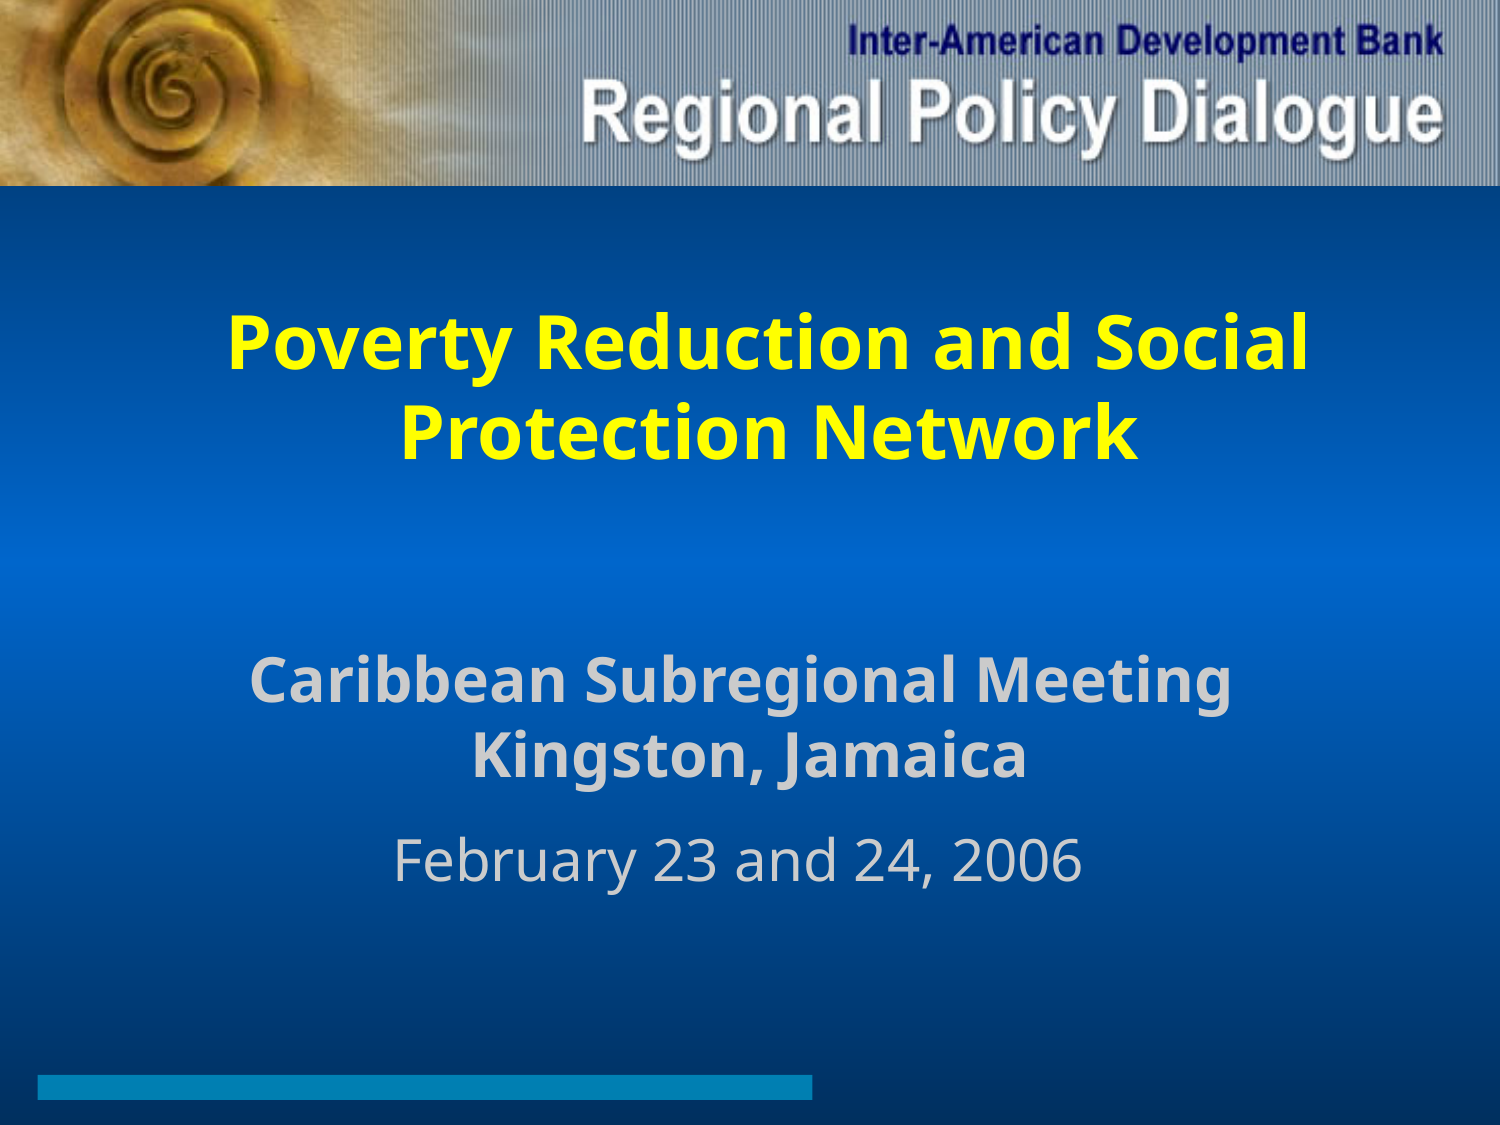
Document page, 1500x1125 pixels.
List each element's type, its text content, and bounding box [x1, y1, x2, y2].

title Caribbean Subregional Meeting Kingston, Jamaica February 23 and 24, 2006 [112, 549, 1388, 951]
picture [0, 0, 1500, 187]
text_box Poverty Reduction and Social Protection Network [187, 287, 1350, 483]
